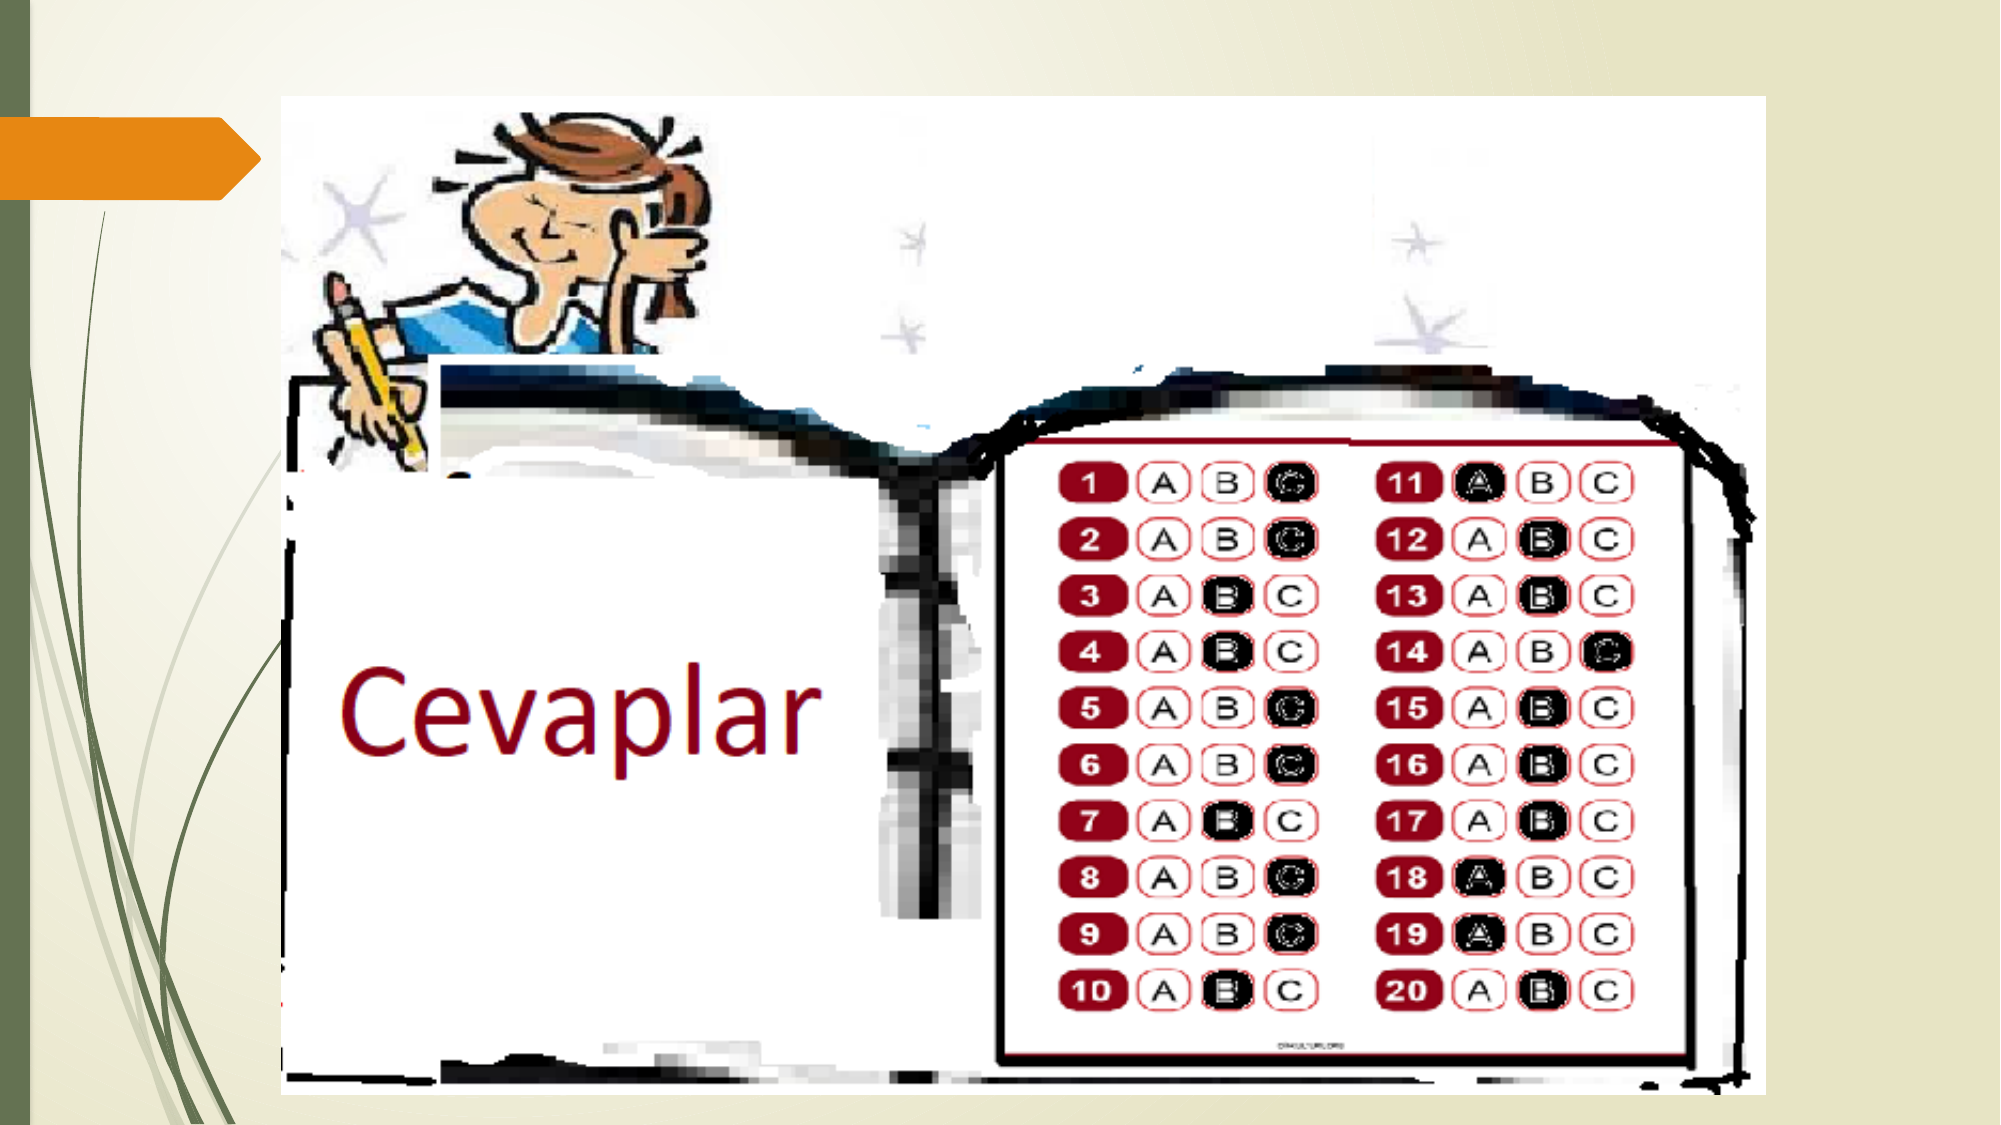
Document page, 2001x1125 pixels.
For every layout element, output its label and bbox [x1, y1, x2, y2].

picture [281, 96, 1766, 1095]
